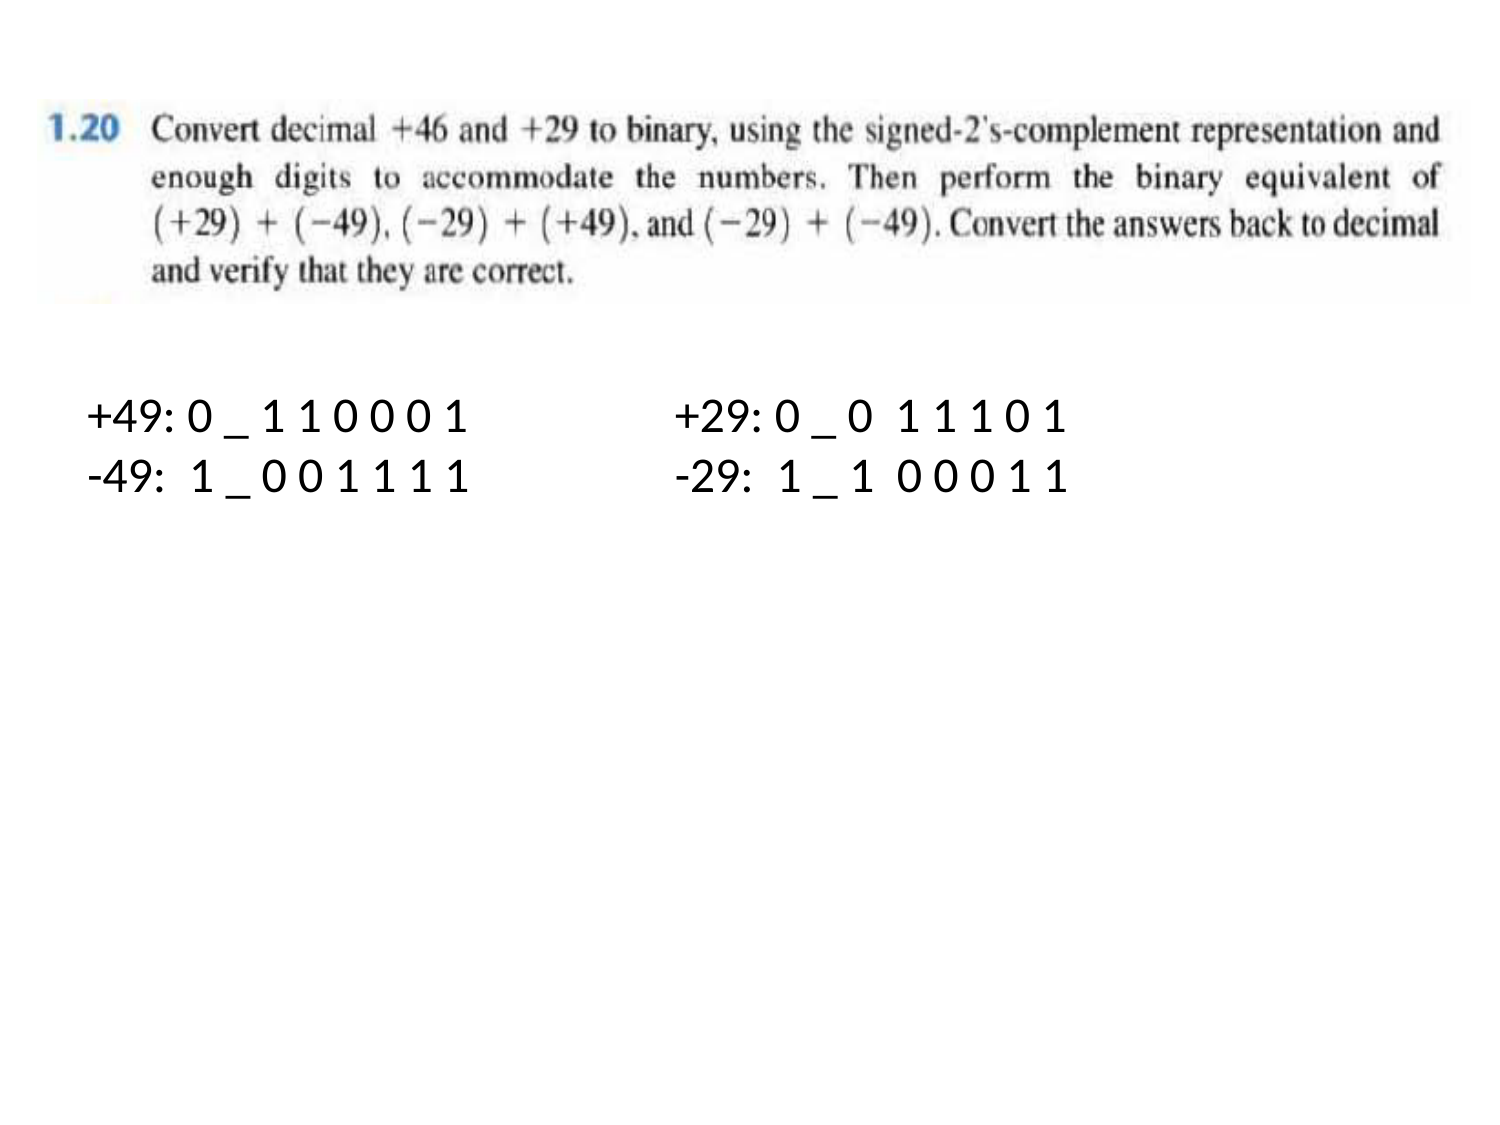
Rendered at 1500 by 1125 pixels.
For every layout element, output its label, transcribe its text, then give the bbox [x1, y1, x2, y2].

text_box +49: 0 _ 1 1 0 0 0 1 -49: 1 _ 0 0 1 1 1 1 [49, 374, 513, 510]
text_box +29: 0 _ 0 1 1 1 0 1 -29: 1 _ 1 0 0 0 1 1 [637, 374, 1100, 510]
picture [37, 99, 1471, 305]
